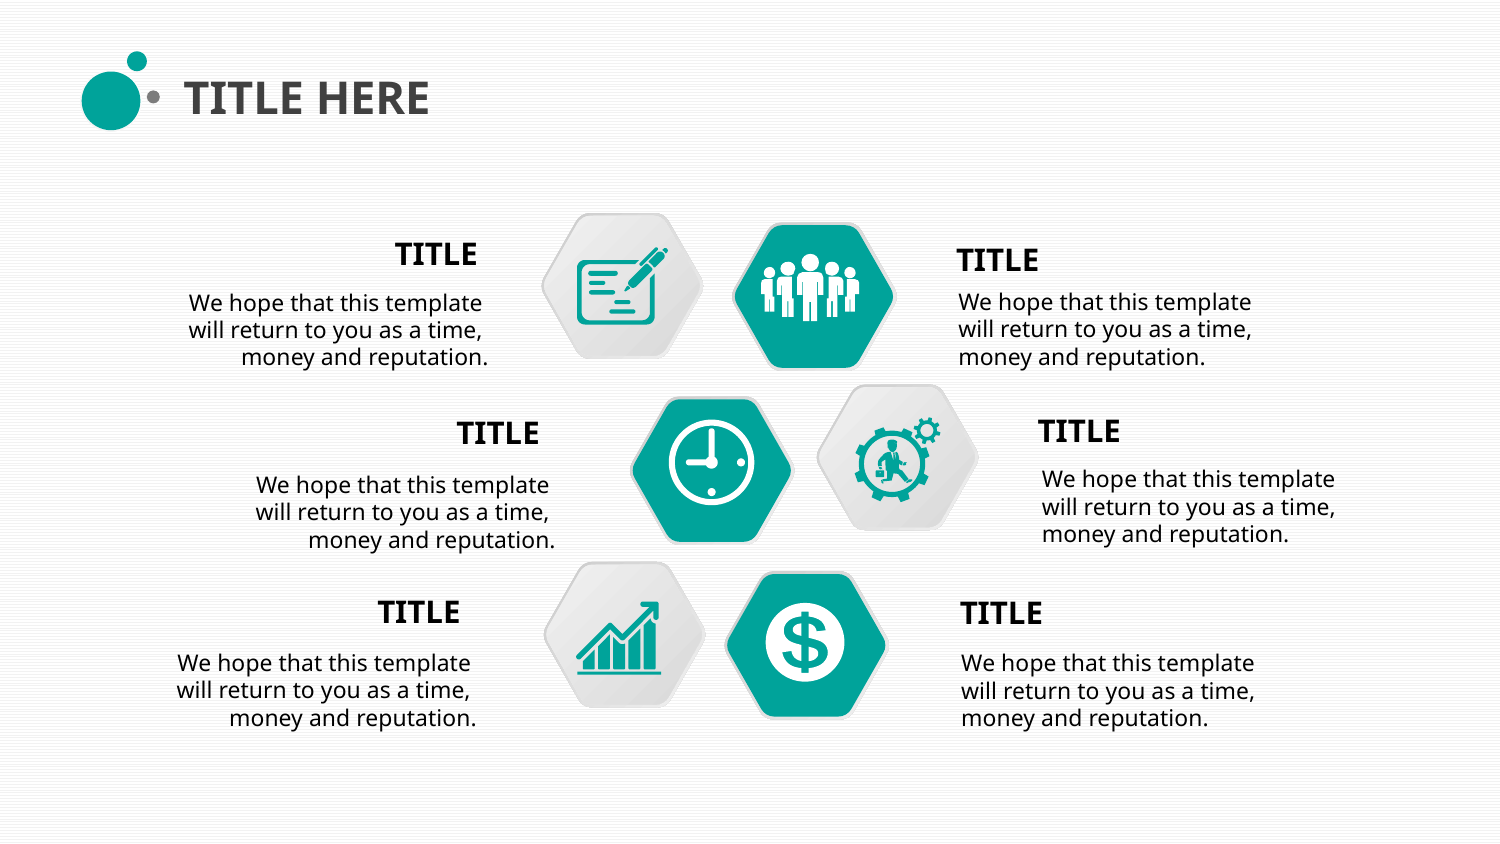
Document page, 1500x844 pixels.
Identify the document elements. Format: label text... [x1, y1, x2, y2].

text_box We hope that this template will return to you as a time, money and reputation. [1027, 457, 1358, 555]
text_box We hope that this template will return to you as a time, money and reputation. [240, 462, 571, 561]
text_box We hope that this template will return to you as a time, money and reputation. [946, 641, 1277, 739]
text_box TITLE [945, 585, 1059, 639]
text_box We hope that this template will return to you as a time, money and reputation. [173, 280, 504, 378]
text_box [732, 222, 897, 371]
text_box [629, 396, 795, 545]
text_box TITLE HERE [172, 63, 681, 129]
text_box TITLE [441, 406, 555, 459]
text_box TITLE [941, 232, 1055, 285]
text_box We hope that this template will return to you as a time, money and reputation. [161, 640, 492, 738]
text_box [543, 561, 706, 708]
text_box TITLE [1022, 404, 1137, 457]
text_box TITLE [379, 227, 493, 280]
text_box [541, 213, 704, 359]
text_box We hope that this template will return to you as a time, money and reputation. [943, 280, 1274, 378]
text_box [816, 384, 979, 531]
text_box TITLE [362, 585, 476, 638]
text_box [724, 571, 889, 720]
